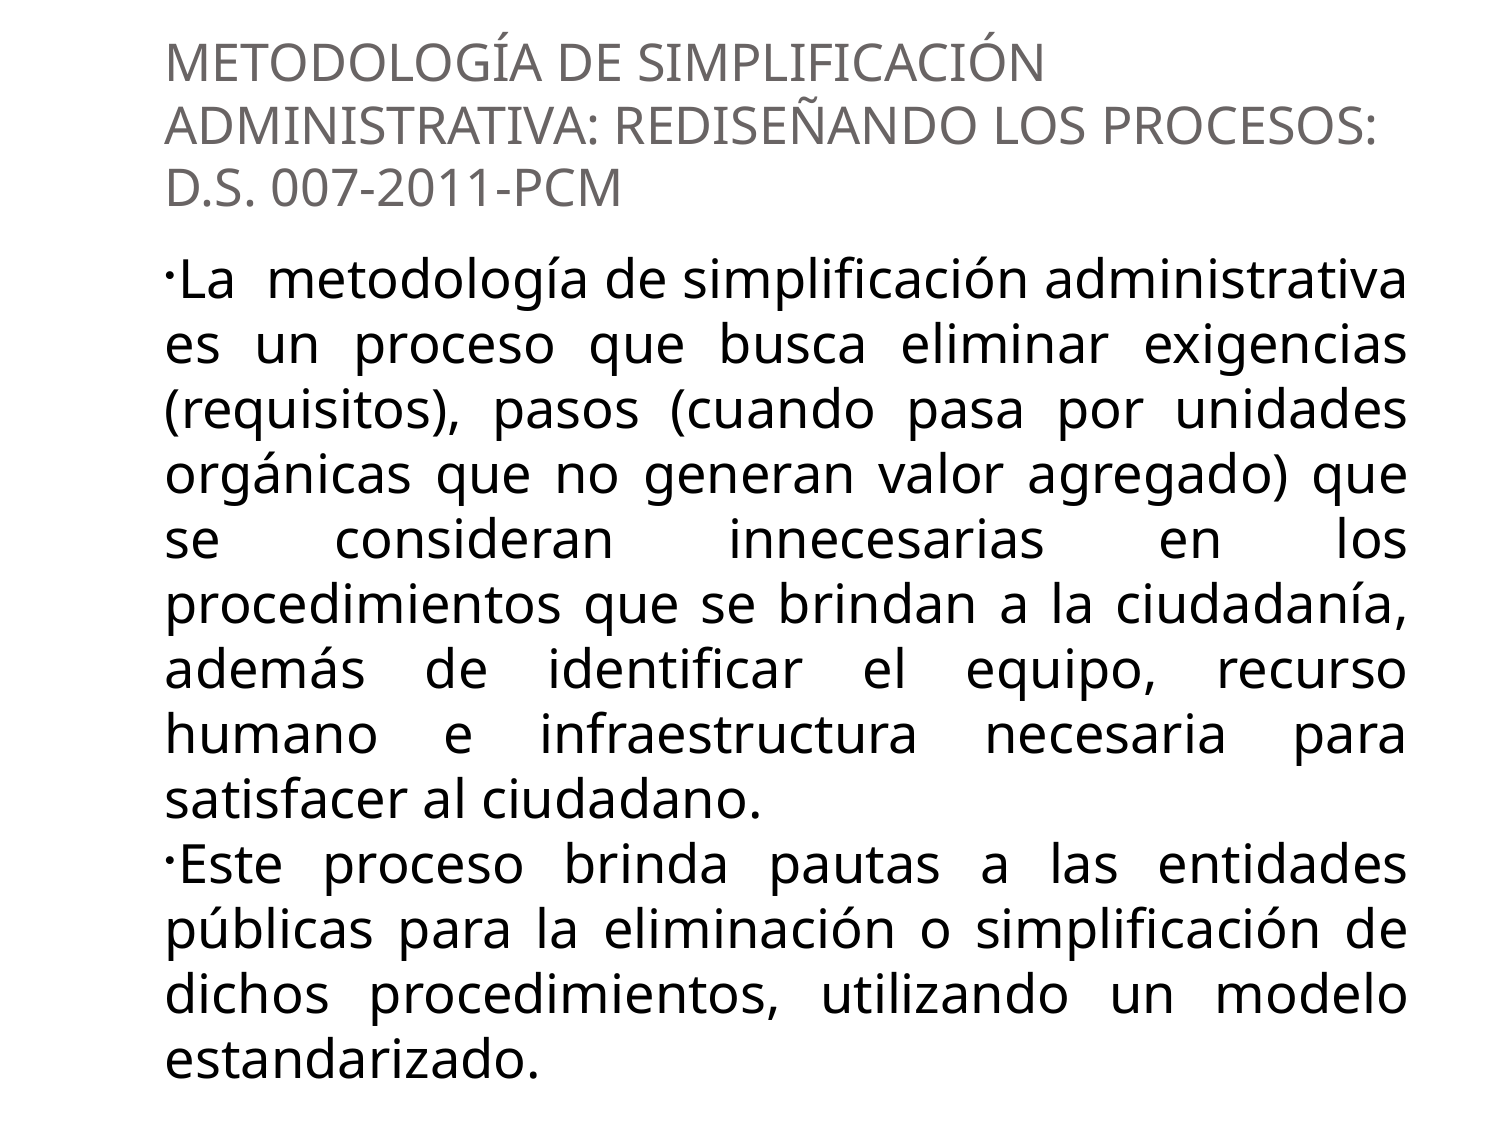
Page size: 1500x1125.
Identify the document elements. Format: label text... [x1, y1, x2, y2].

text_box La metodología de simplificación administrativa es un proceso que busca eliminar exigencias (requisitos), pasos (cuando pasa por unidades orgánicas que no generan valor agregado) que se consideran innecesarias en los procedimientos que se brindan a la ciudadanía, además de identificar el equipo, recurso humano e infraestructura necesaria para satisfacer al ciudadano. Este proceso brinda pautas a las entidades públicas para la eliminación o simplificación de dichos procedimientos, utilizando un modelo estandarizado. [150, 237, 1425, 988]
text_box METODOLOGÍA DE SIMPLIFICACIÓN ADMINISTRATIVA: REDISEÑANDO LOS PROCESOS: D.S. 007-2011-PCM [150, 45, 1425, 233]
